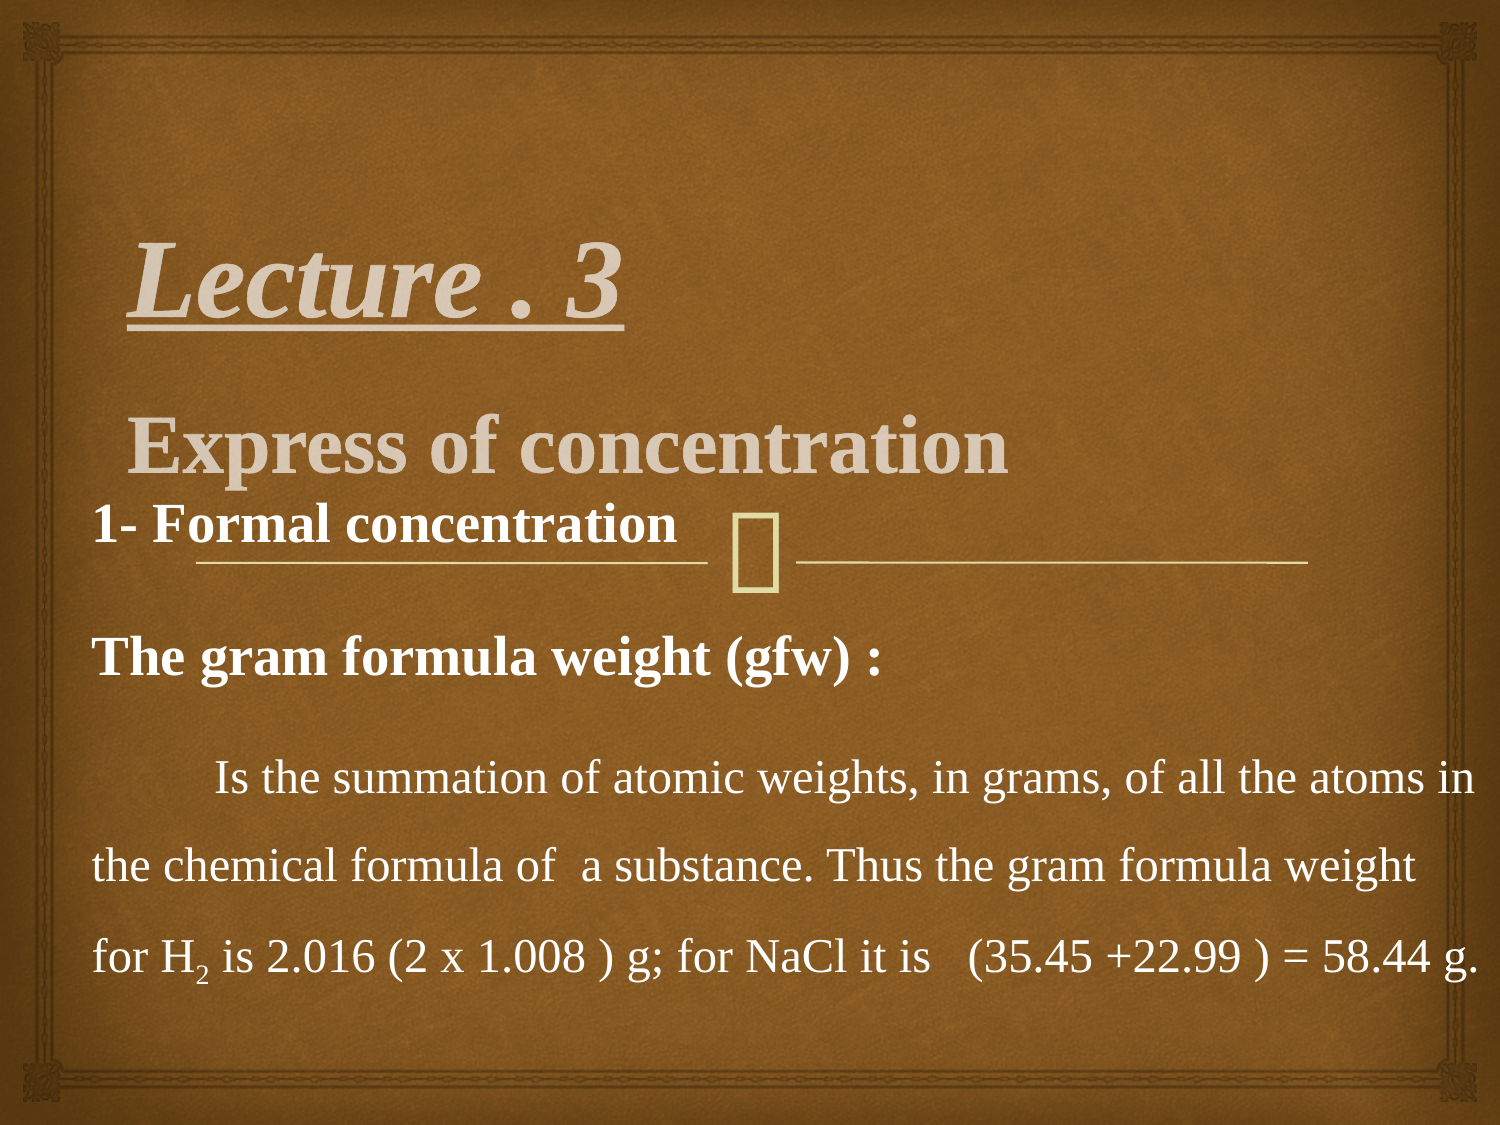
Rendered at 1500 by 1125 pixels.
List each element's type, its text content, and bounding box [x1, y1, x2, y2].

title Lecture . 3 Express of concentration [112, 302, 1406, 444]
subtitle 1- Formal concentration The gram formula weight (gfw) : Is the summation of atomic weights, in grams, of all the atoms in the chemical formula of a substance. Thus the gram formula weight for H2 is 2.016 (2 x 1.008 ) g; for NaCl it is (35.45 +22.99 ) = 58.44 g. [76, 444, 1500, 1012]
picture [0, 0, 1500, 1125]
